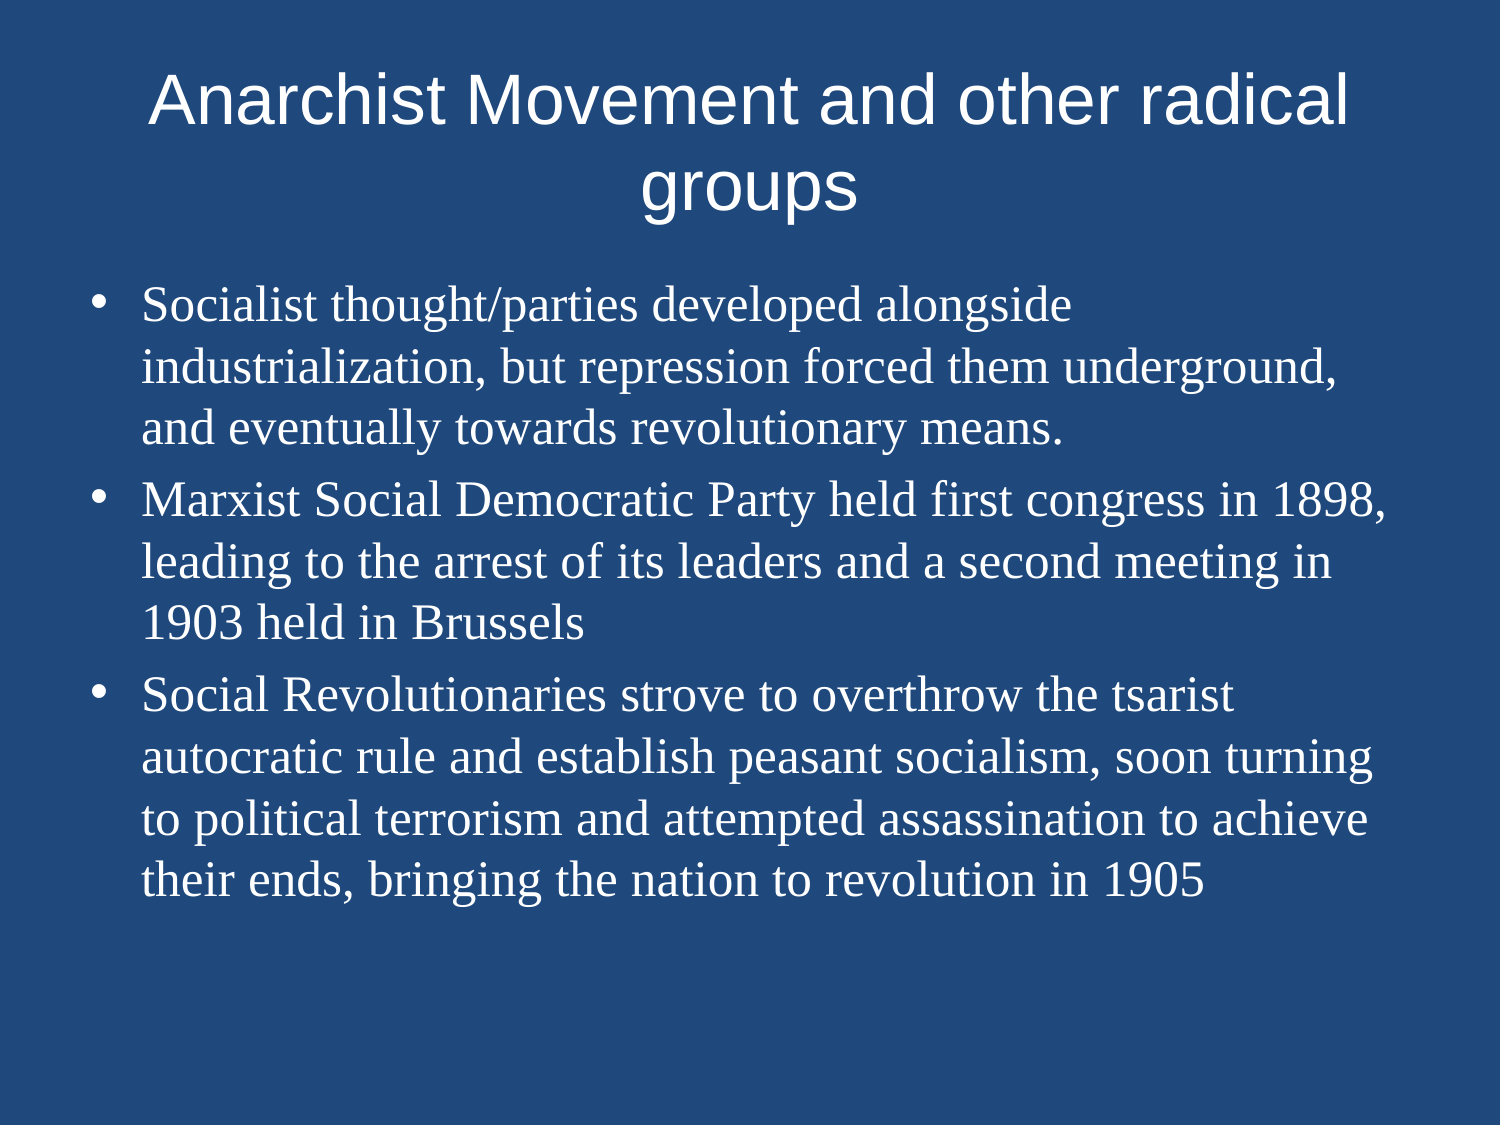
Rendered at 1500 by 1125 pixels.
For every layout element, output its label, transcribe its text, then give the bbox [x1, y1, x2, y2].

list Socialist thought/parties developed alongside industrialization, but repression forced them underground, and eventually towards revolutionary means. Marxist Social Democratic Party held first congress in 1898, leading to the arrest of its leaders and a second meeting in 1903 held in Brussels Social Revolutionaries strove to overthrow the tsarist autocratic rule and establish peasant socialism, soon turning to political terrorism and attempted assassination to achieve their ends, bringing the nation to revolution in 1905 [75, 262, 1425, 1005]
title Anarchist Movement and other radical groups [75, 45, 1425, 233]
